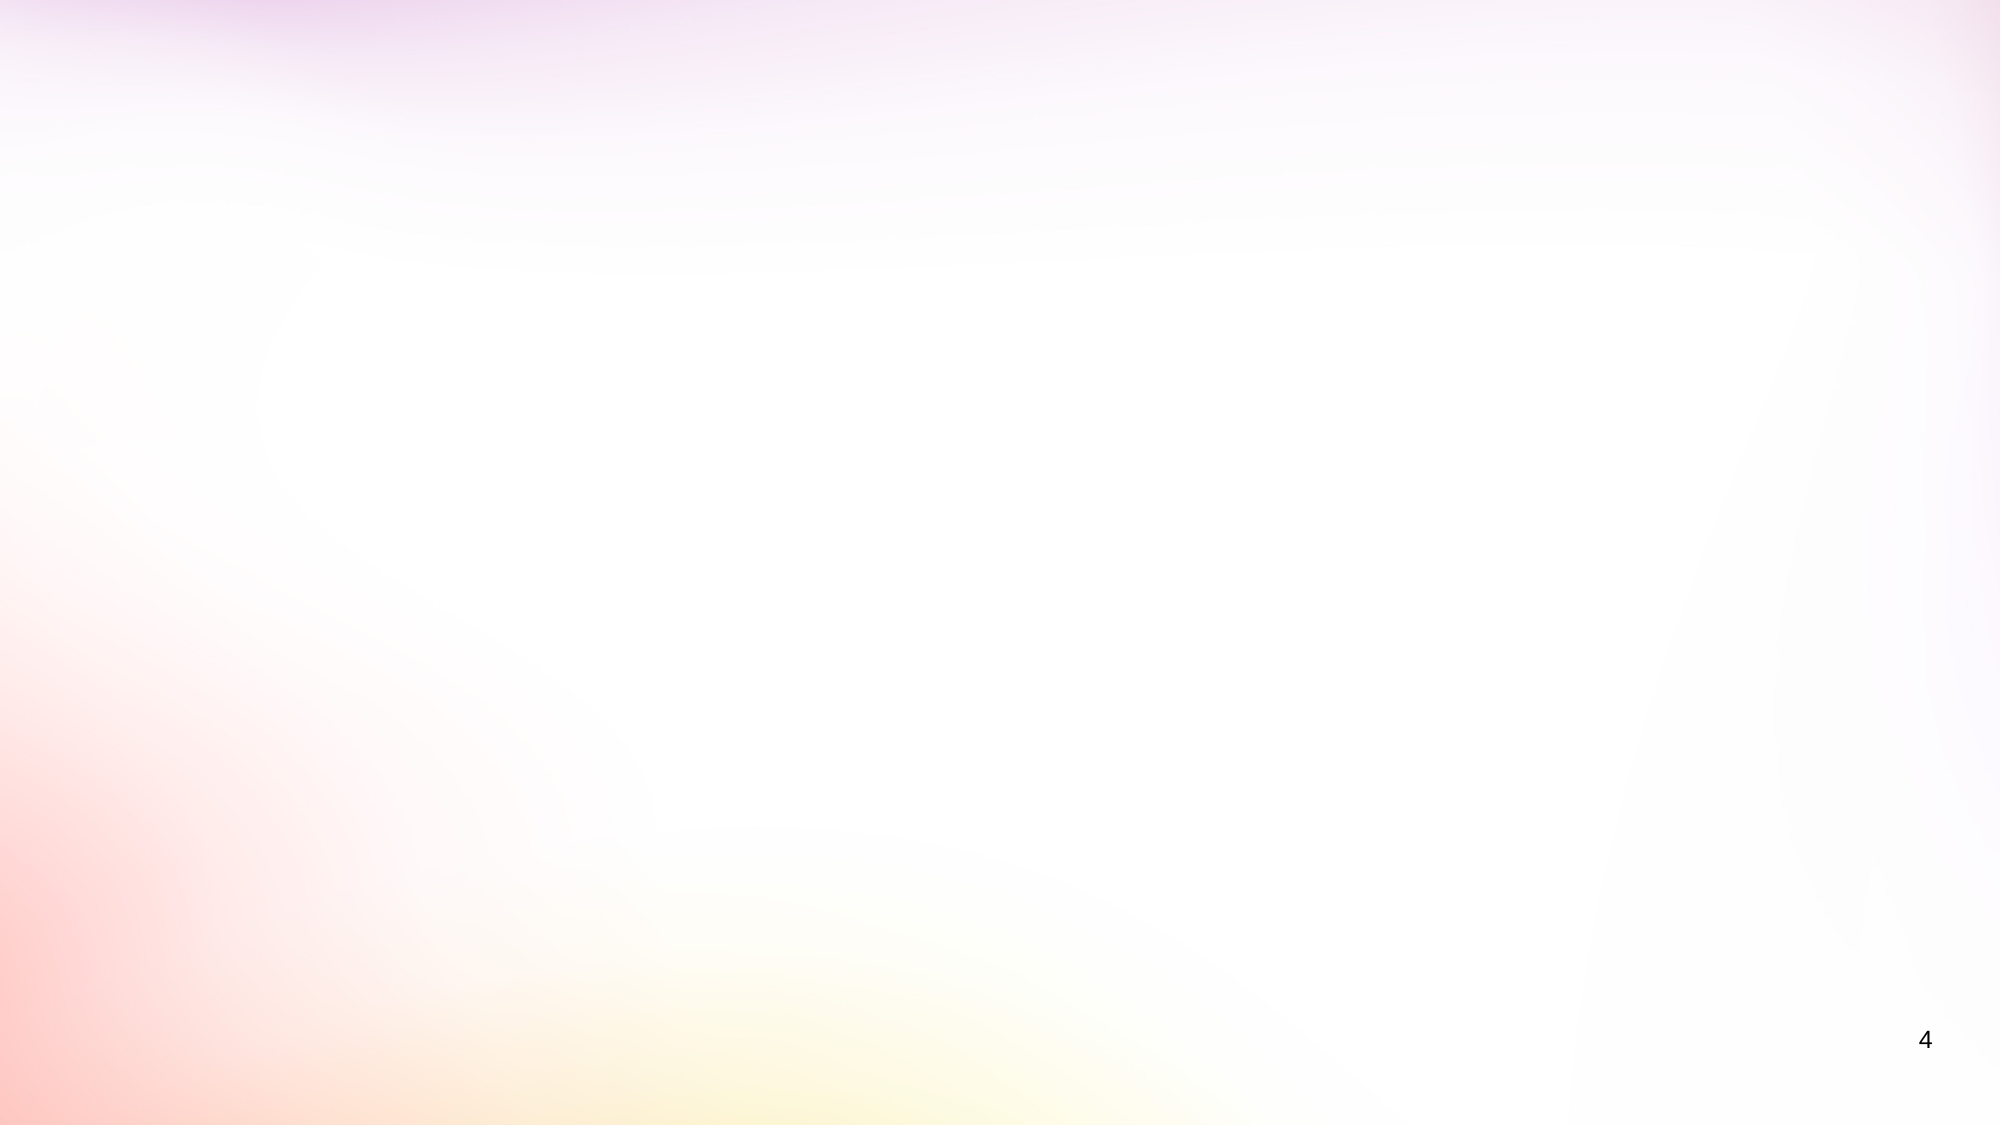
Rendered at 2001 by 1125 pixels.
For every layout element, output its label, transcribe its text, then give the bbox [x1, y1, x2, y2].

picture [0, 0, 2001, 1125]
slide_number 4 [1821, 1008, 1933, 1069]
